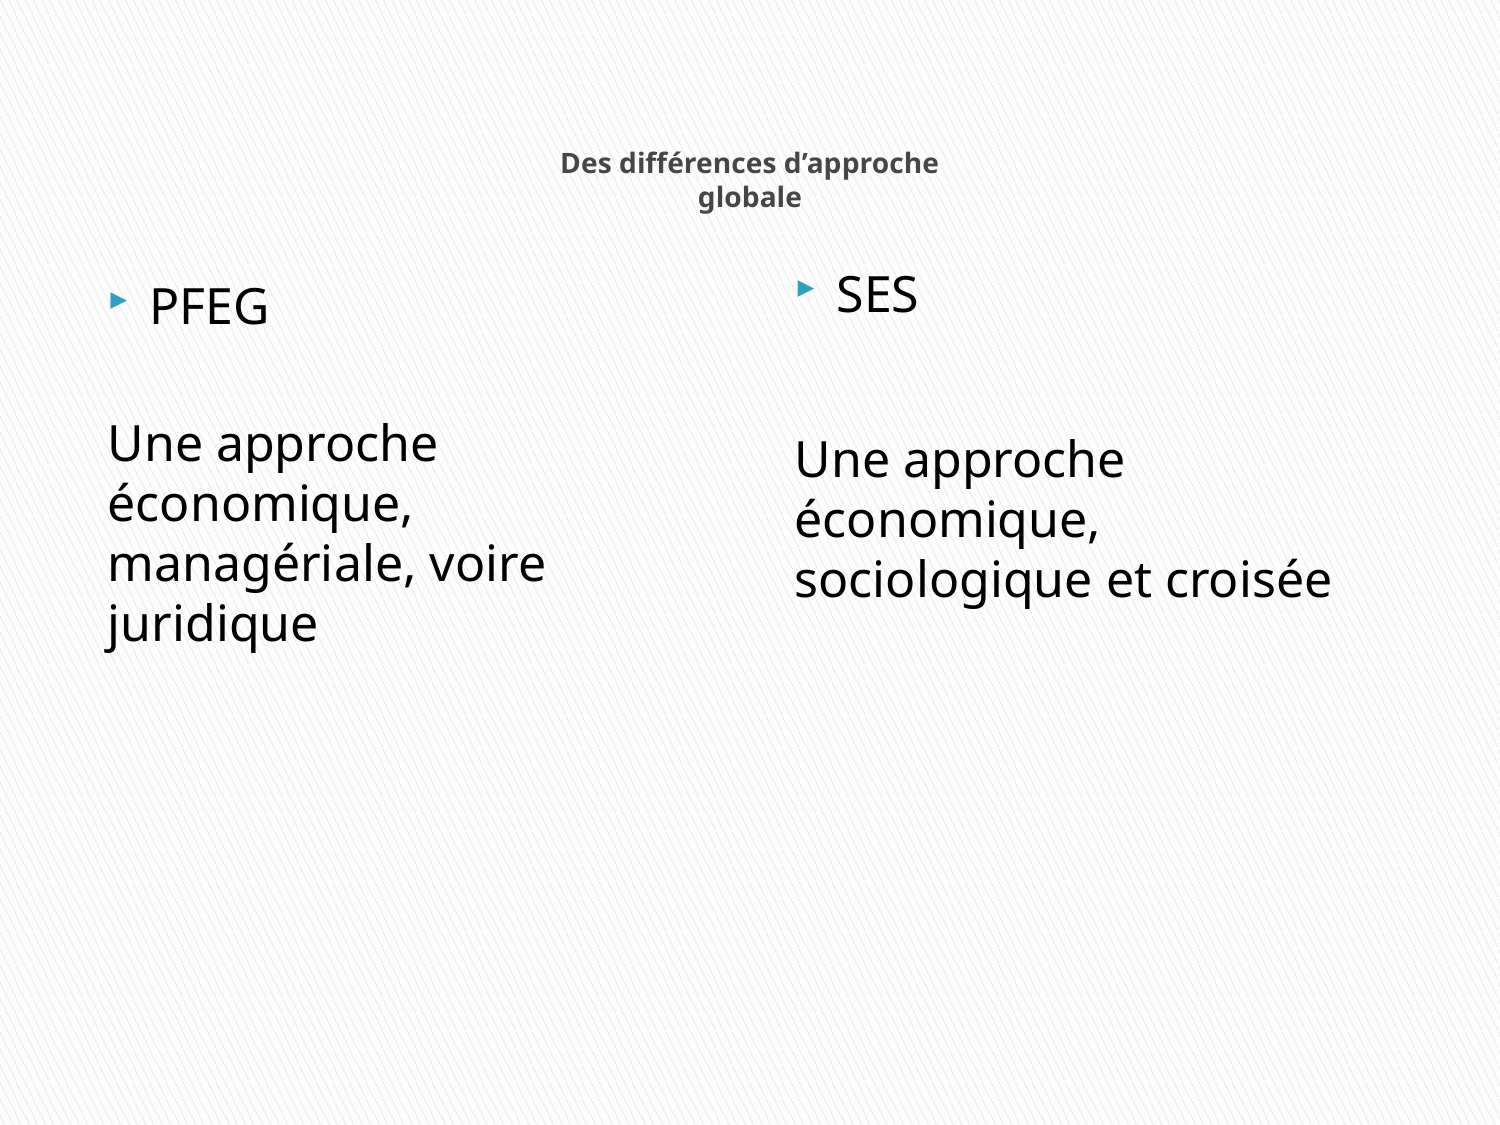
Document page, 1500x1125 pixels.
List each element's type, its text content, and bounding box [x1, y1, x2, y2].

list SES Une approche économique, sociologique et croisée [761, 255, 1425, 884]
title Des différences d’approche globale [75, 137, 1425, 256]
list PFEG Une approche économique, managériale, voire juridique [75, 267, 738, 884]
